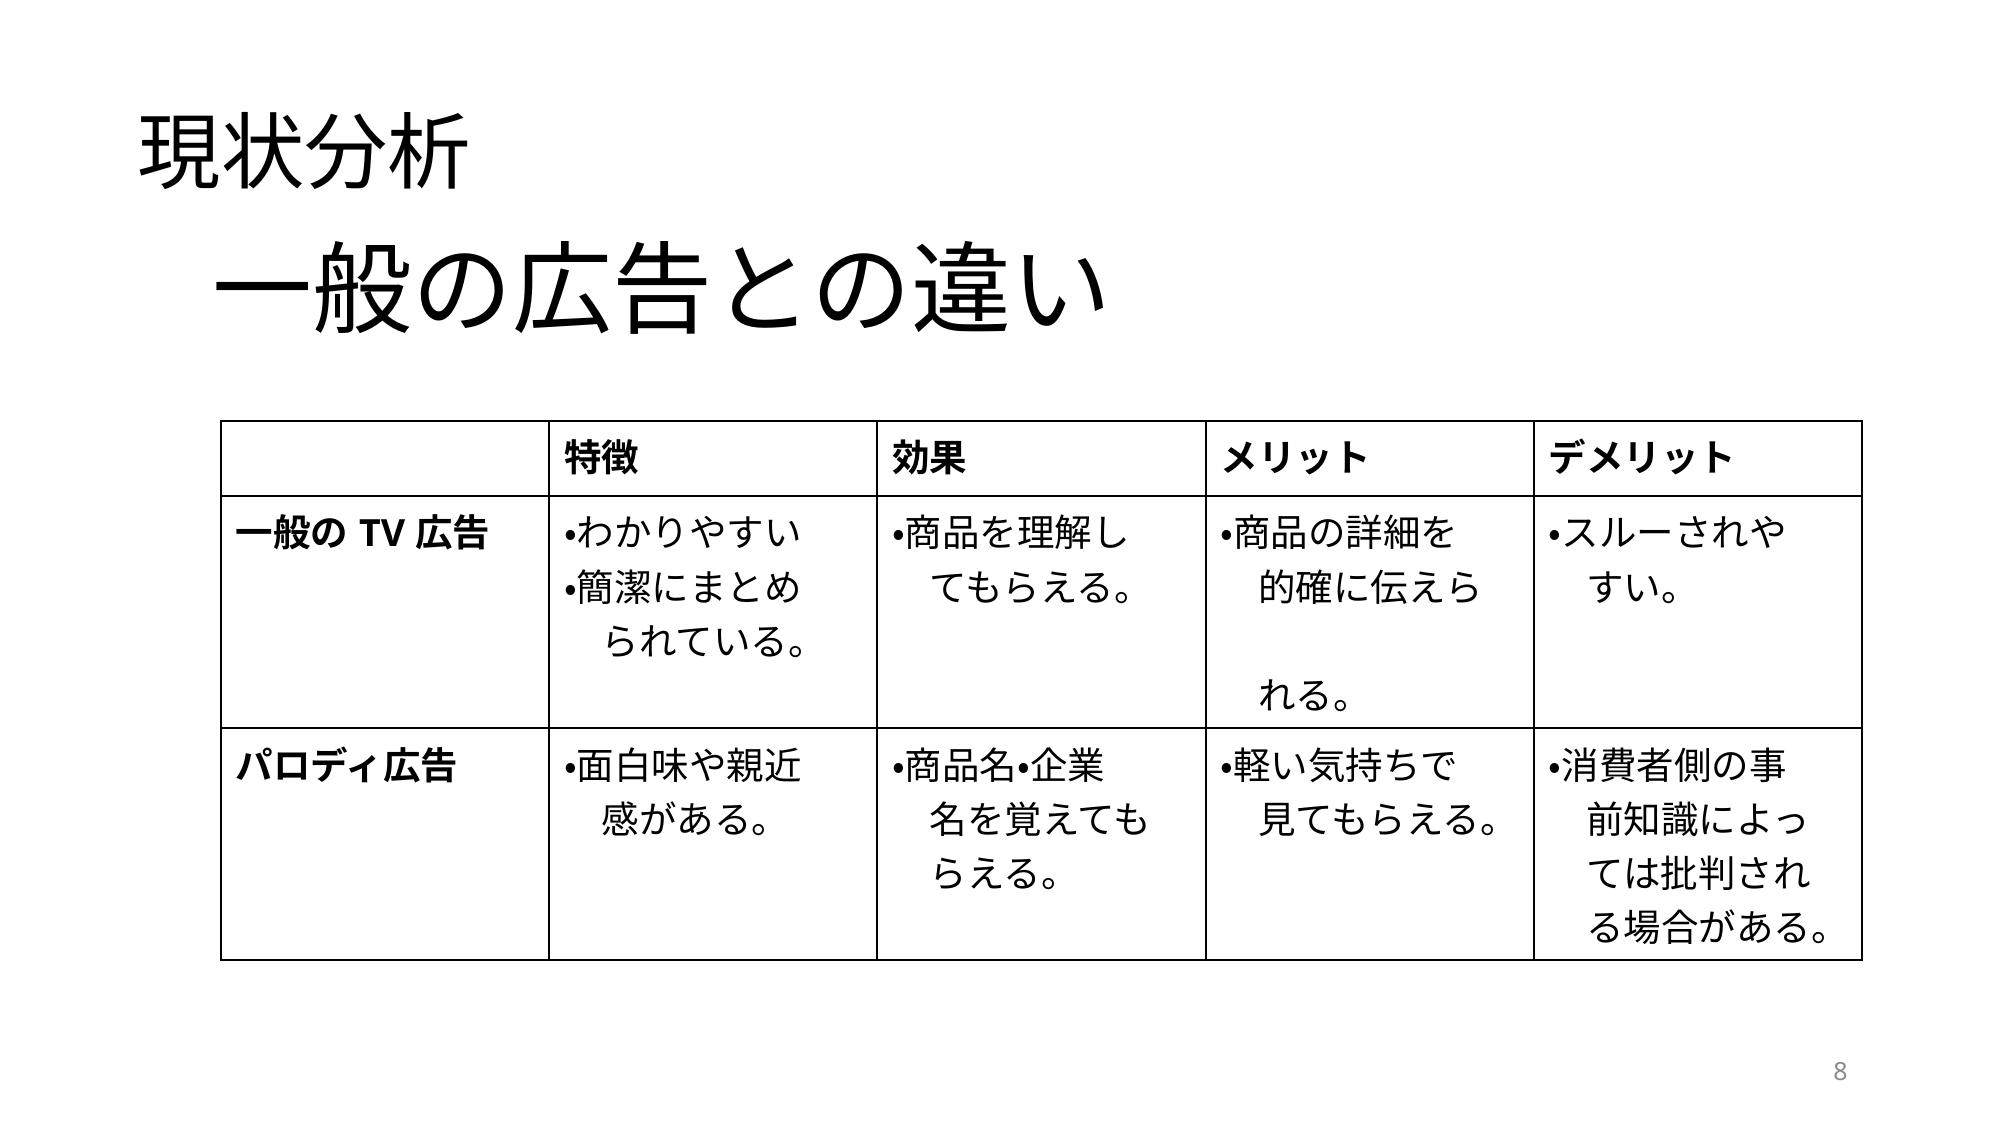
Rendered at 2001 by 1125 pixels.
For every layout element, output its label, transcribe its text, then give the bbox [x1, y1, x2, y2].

table_cell パロディ広告 [222, 729, 548, 959]
slide_number 8 [1412, 1042, 1863, 1103]
table_cell 一般のTV広告 [222, 497, 548, 727]
subtitle 一般の広告との違い [0, 231, 1413, 382]
table_header メリット [1207, 422, 1533, 495]
table_cell ・商品名・企業 名を覚えても らえる。 [878, 729, 1205, 959]
table_cell ・スルーされや すい。 [1535, 497, 1861, 727]
table_cell ・わかりやすい ・簡潔にまとめ られている。 [550, 497, 876, 727]
table_cell ・軽い気持ちで 見てもらえる。 [1207, 729, 1533, 959]
table_cell ・商品を理解し てもらえる。 [878, 497, 1205, 727]
table_cell ・面白味や親近 感がある。 [550, 729, 876, 959]
title 現状分析 [122, 34, 766, 208]
table_header [222, 422, 548, 495]
table_cell ・消費者側の事 前知識によっ ては批判され る場合がある。 [1535, 729, 1861, 959]
table_cell ・商品の詳細を 的確に伝えら れる。 [1207, 497, 1533, 727]
table_header 特徴 [550, 422, 876, 495]
table_header デメリット [1535, 422, 1861, 495]
table_header 効果 [878, 422, 1205, 495]
